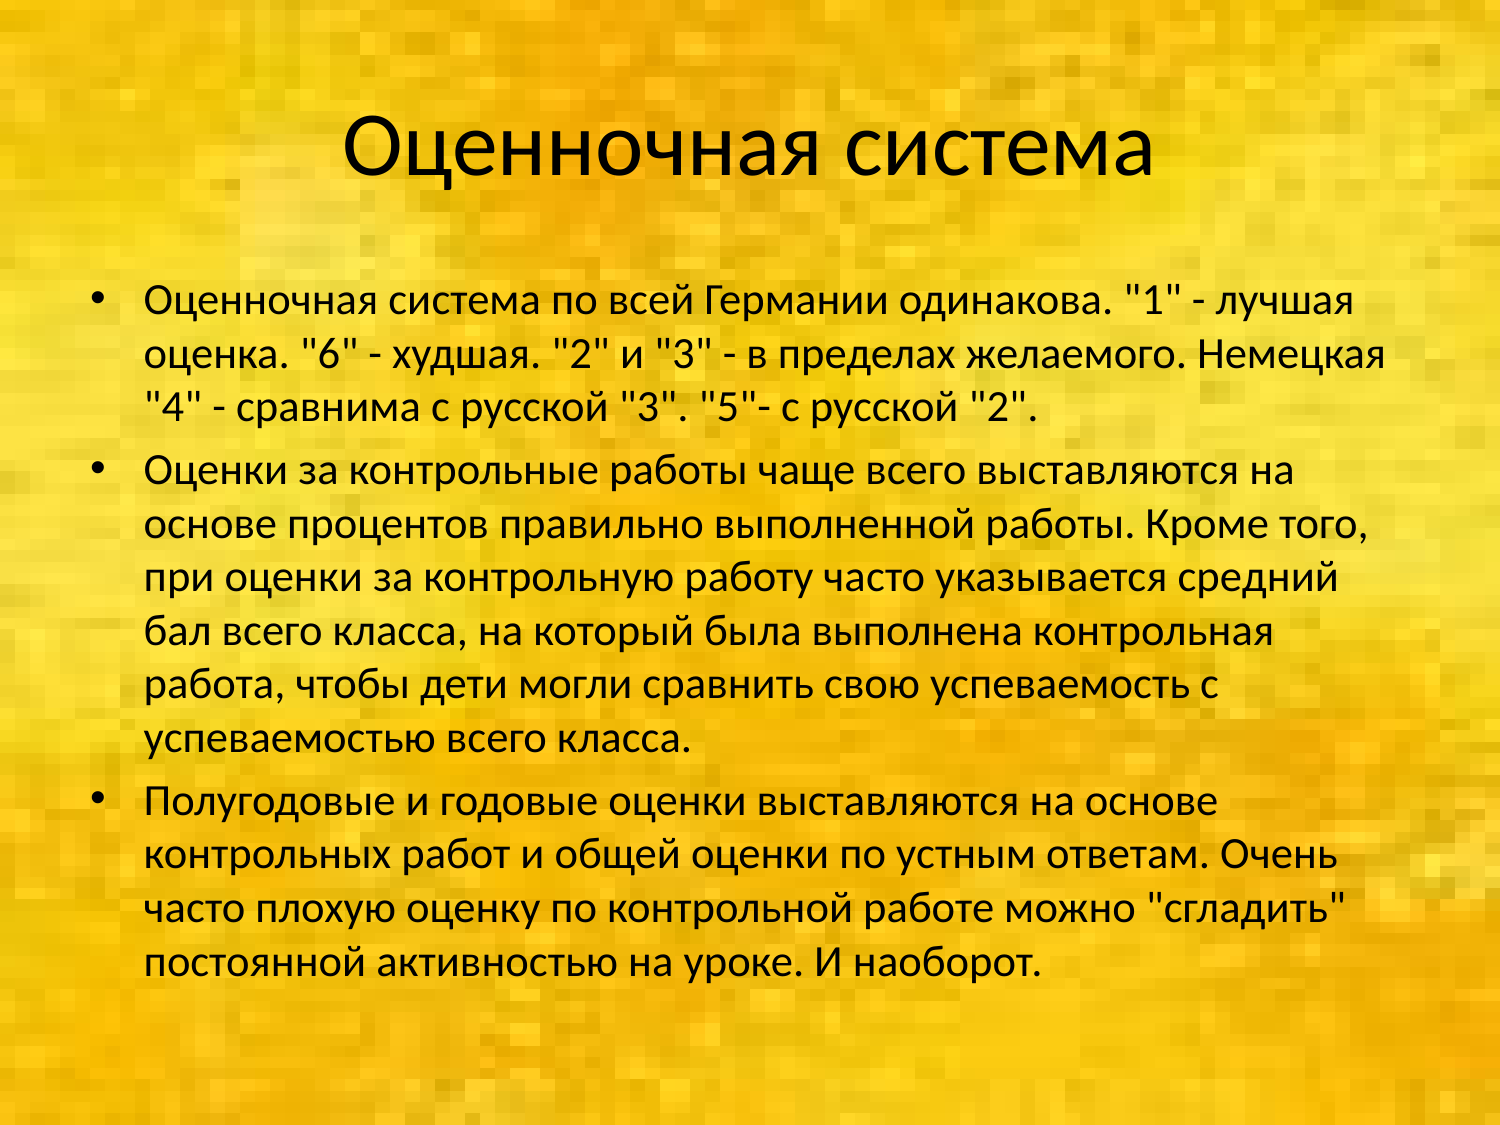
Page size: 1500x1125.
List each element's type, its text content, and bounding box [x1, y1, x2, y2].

title Оценночная система [75, 45, 1425, 233]
picture [0, 0, 1500, 1125]
list Оценночная система по всей Германии одинакова. "1" - лучшая оценка. "6" - худшая. "2" и "3" - в пределах желаемого. Немецкая "4" - сравнима с русской "3". "5"- с русской "2". Оценки за контрольные работы чаще всего выставляются на основе процентов правильно выполненной работы. Кроме того, при оценки за контрольную работу часто указывается средний бал всего класса, на который была выполнена контрольная работа, чтобы дети могли сравнить свою успеваемость с успеваемостью всего класса. Полугодовые и годовые оценки выставляются на основе контрольных работ и общей оценки по устным ответам. Очень часто плохую оценку по контрольной работе можно "сгладить" постоянной активностью на уроке. И наоборот. [75, 262, 1425, 1005]
